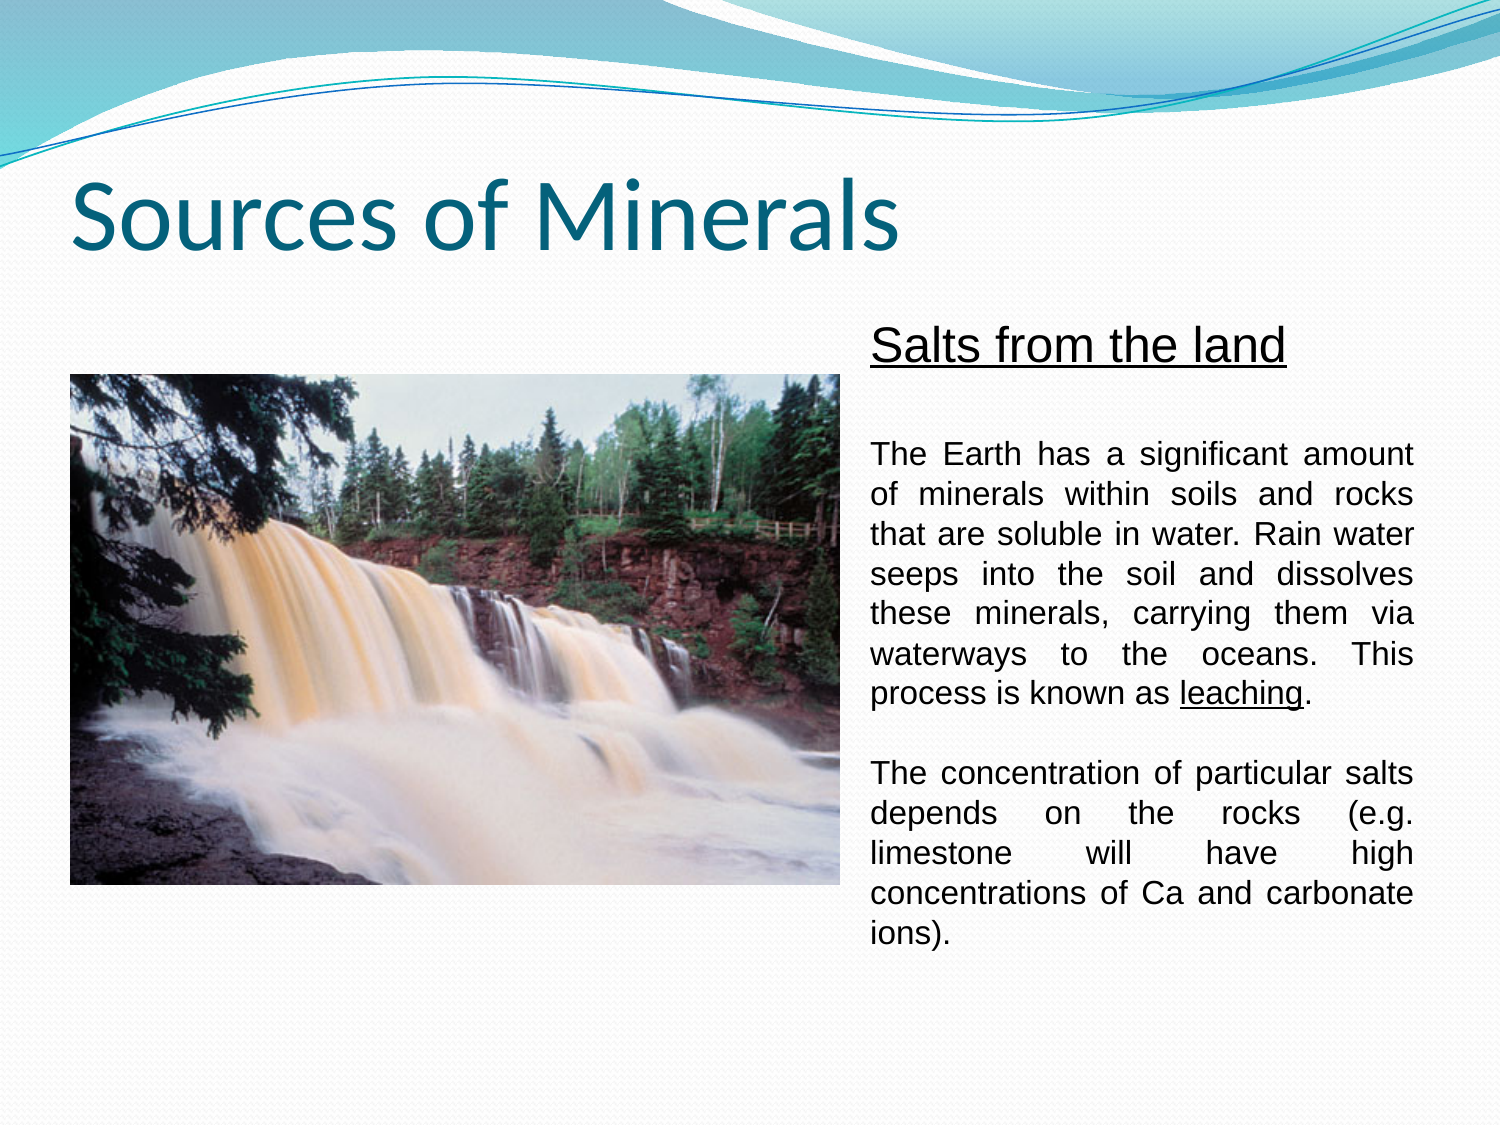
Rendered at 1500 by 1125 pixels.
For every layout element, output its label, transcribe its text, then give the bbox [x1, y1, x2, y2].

title Sources of Minerals [70, 128, 1434, 272]
text_box Salts from the land The Earth has a significant amount of minerals within soils and rocks that are soluble in water. Rain water seeps into the soil and dissolves these minerals, carrying them via waterways to the oceans. This process is known as leaching. The concentration of particular salts depends on the rocks (e.g. limestone will have high concentrations of Ca and carbonate ions). [855, 304, 1430, 959]
picture [70, 374, 840, 885]
